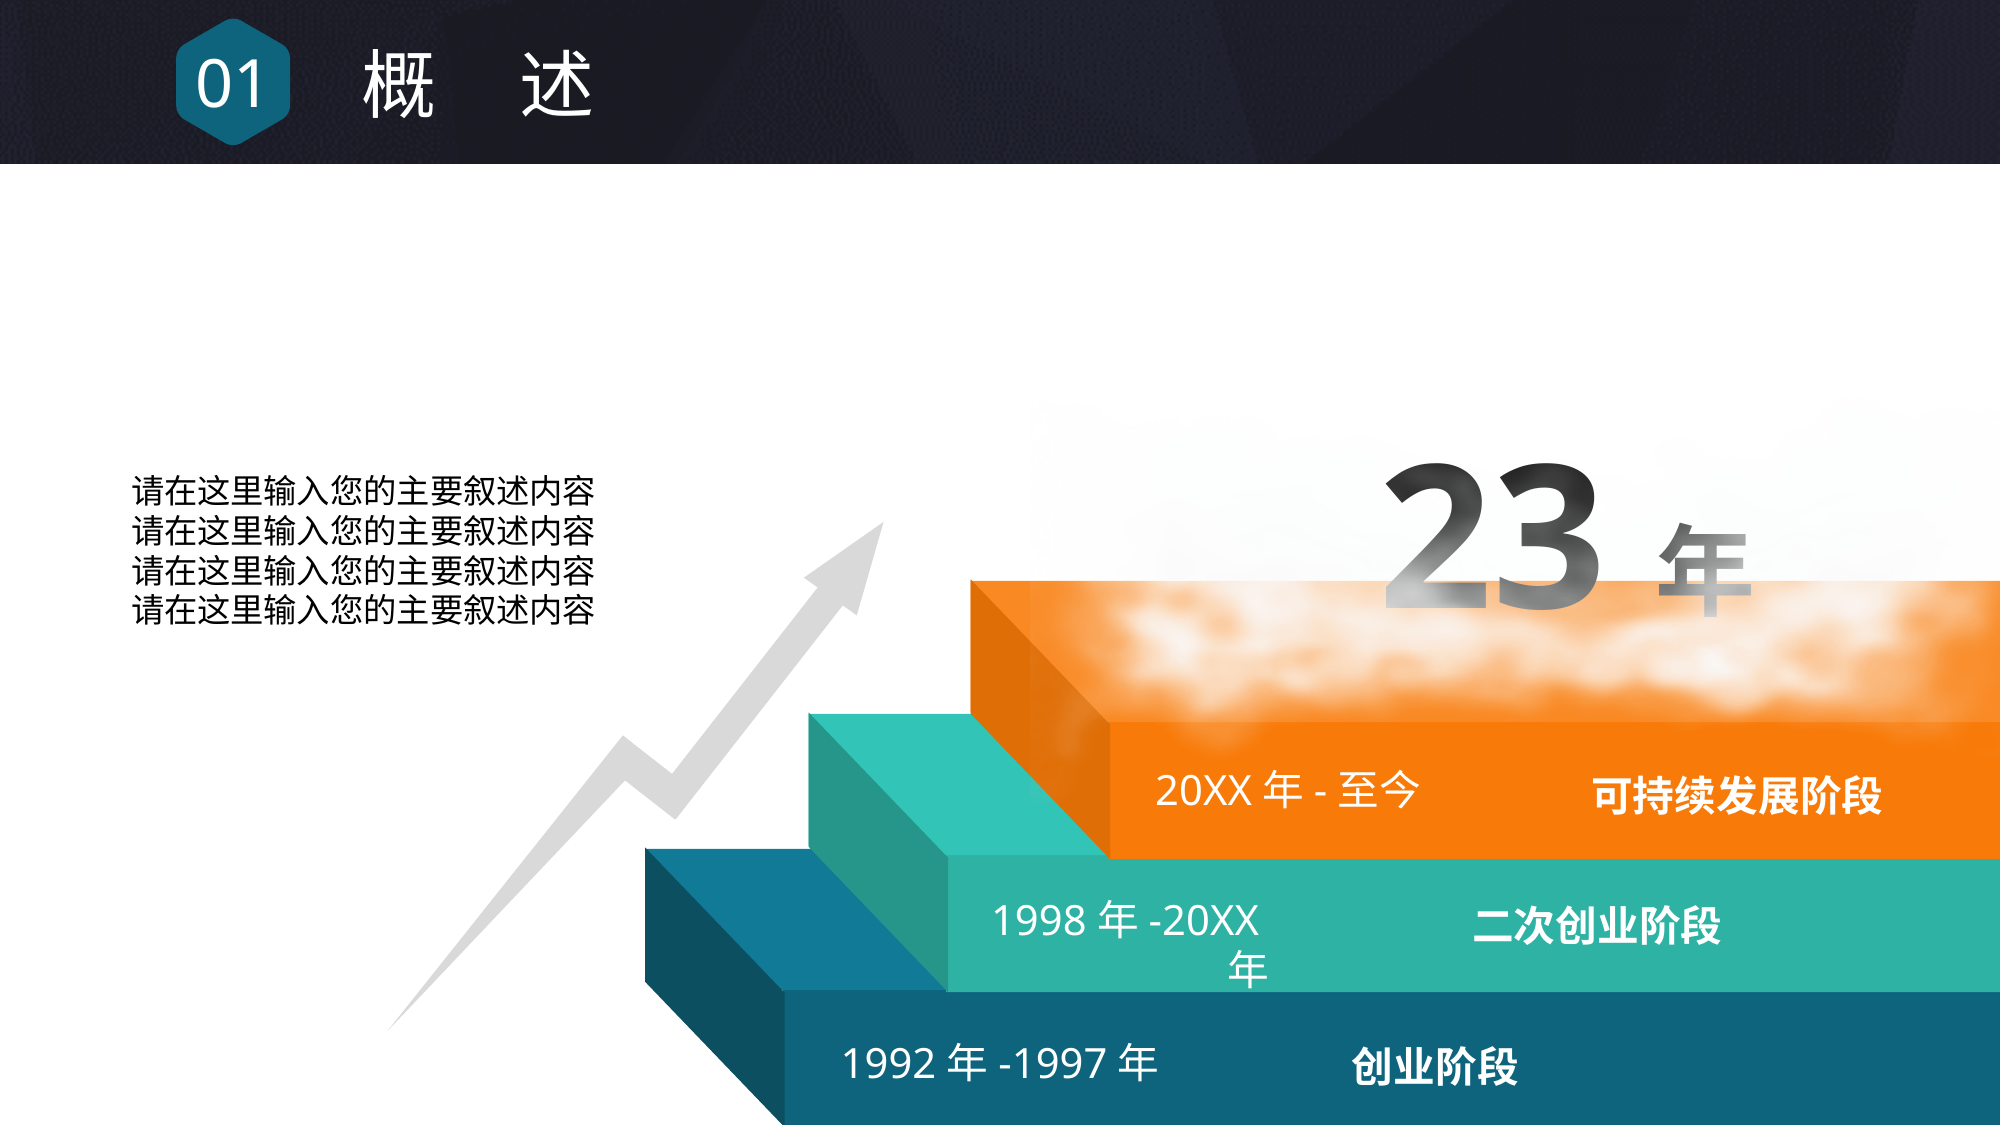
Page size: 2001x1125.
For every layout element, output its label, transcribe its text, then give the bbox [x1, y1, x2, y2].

picture [1030, 328, 2000, 878]
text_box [645, 579, 2000, 1125]
picture [0, 0, 2000, 164]
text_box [494, 513, 890, 1078]
text_box 请在这里输入您的主要叙述内容 请在这里输入您的主要叙述内容 请在这里输入您的主要叙述内容 请在这里输入您的主要叙述内容 [116, 462, 612, 957]
